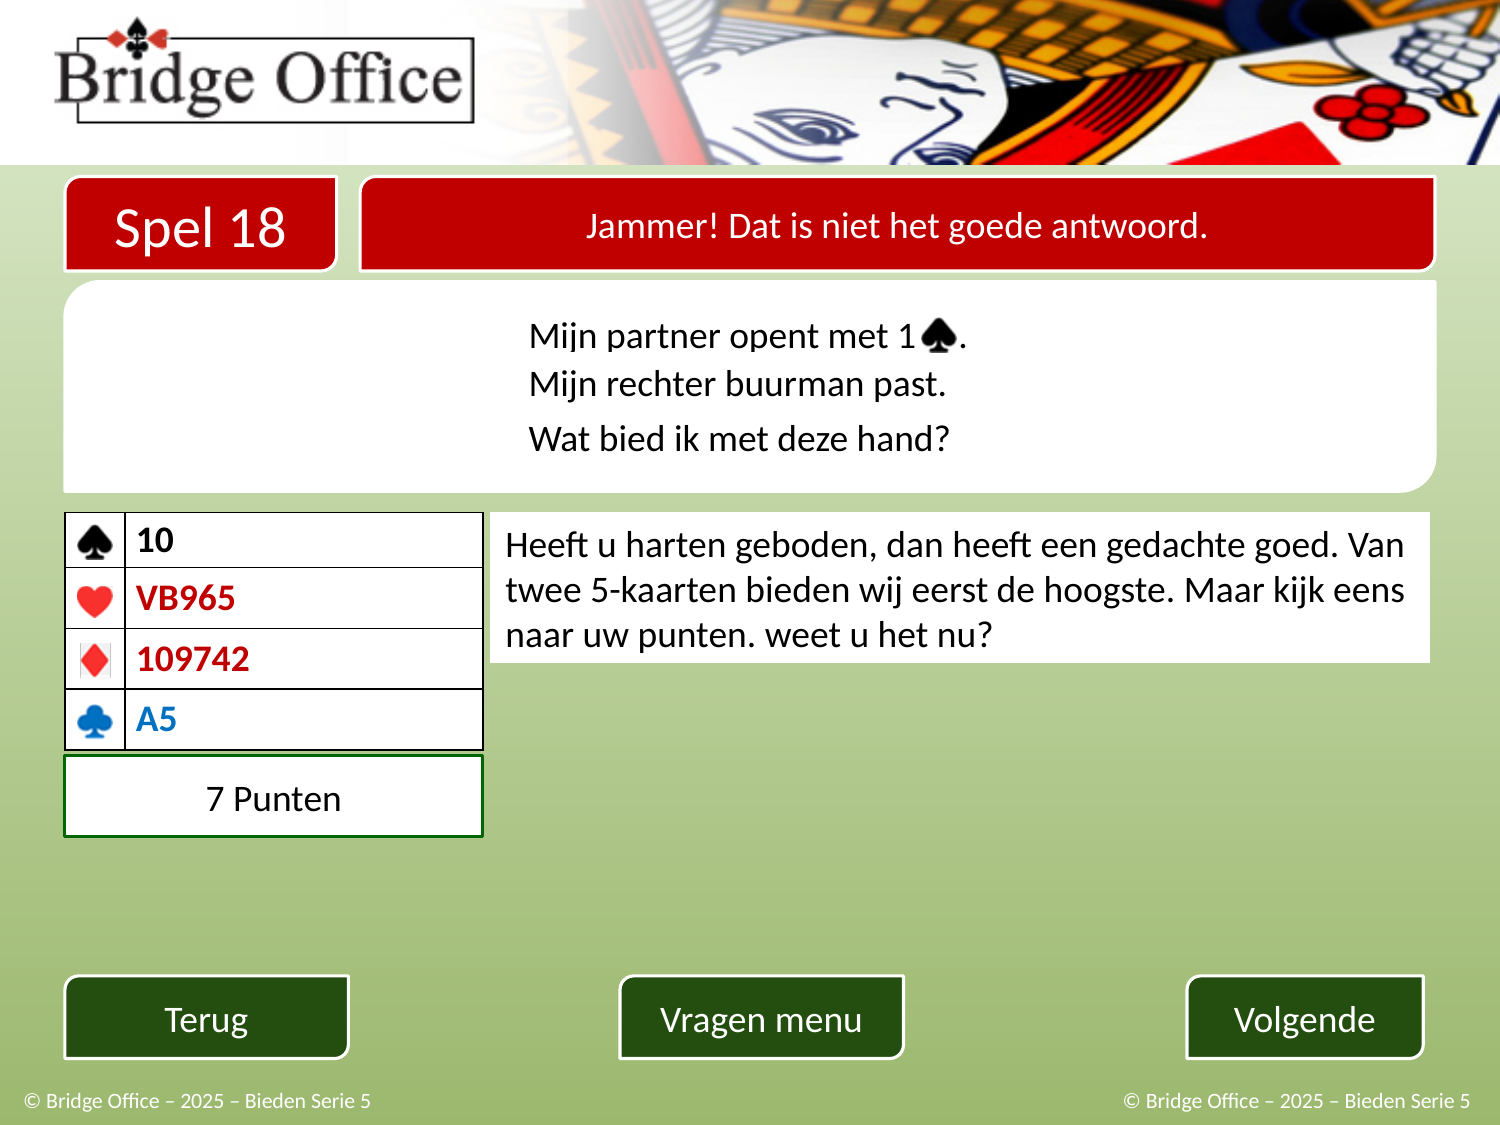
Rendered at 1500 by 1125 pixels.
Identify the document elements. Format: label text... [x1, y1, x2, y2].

picture [920, 316, 957, 353]
text_box © Bridge Office – 2025 – Bieden Serie 5 [8, 1079, 393, 1121]
table_header 10 [126, 513, 482, 567]
text_box [63, 280, 1437, 493]
table_cell [66, 629, 124, 688]
text_box Terug [63, 974, 350, 1061]
text_box © Bridge Office – 2025 – Bieden Serie 5 [1107, 1079, 1500, 1121]
table_cell A5 [126, 690, 482, 749]
picture [77, 585, 113, 618]
text_box Wat bied ik met deze hand? [513, 406, 987, 467]
table_cell [66, 690, 124, 749]
text_box Jammer! Dat is niet het goede antwoord. [358, 178, 1437, 273]
table_cell [66, 568, 124, 628]
picture [77, 643, 113, 679]
text_box Volgende [1185, 974, 1425, 1061]
picture [77, 703, 113, 740]
picture [0, 0, 1500, 166]
table_cell 109742 [126, 629, 482, 688]
text_box 7 Punten [63, 754, 484, 838]
text_box Heeft u harten geboden, dan heeft een gedachte goed. Van twee 5-kaarten bieden wij eerst de hoogste. Maar kijk eens naar uw punten. weet u het nu? [490, 512, 1430, 663]
text_box Mijn partner opent met 1 . [513, 303, 1022, 364]
text_box Vragen menu [618, 974, 906, 1061]
table_header [66, 513, 124, 567]
text_box Spel 18 [63, 178, 339, 273]
table_cell VB965 [126, 568, 482, 628]
picture [77, 524, 113, 561]
text_box Mijn rechter buurman past. [513, 352, 987, 406]
